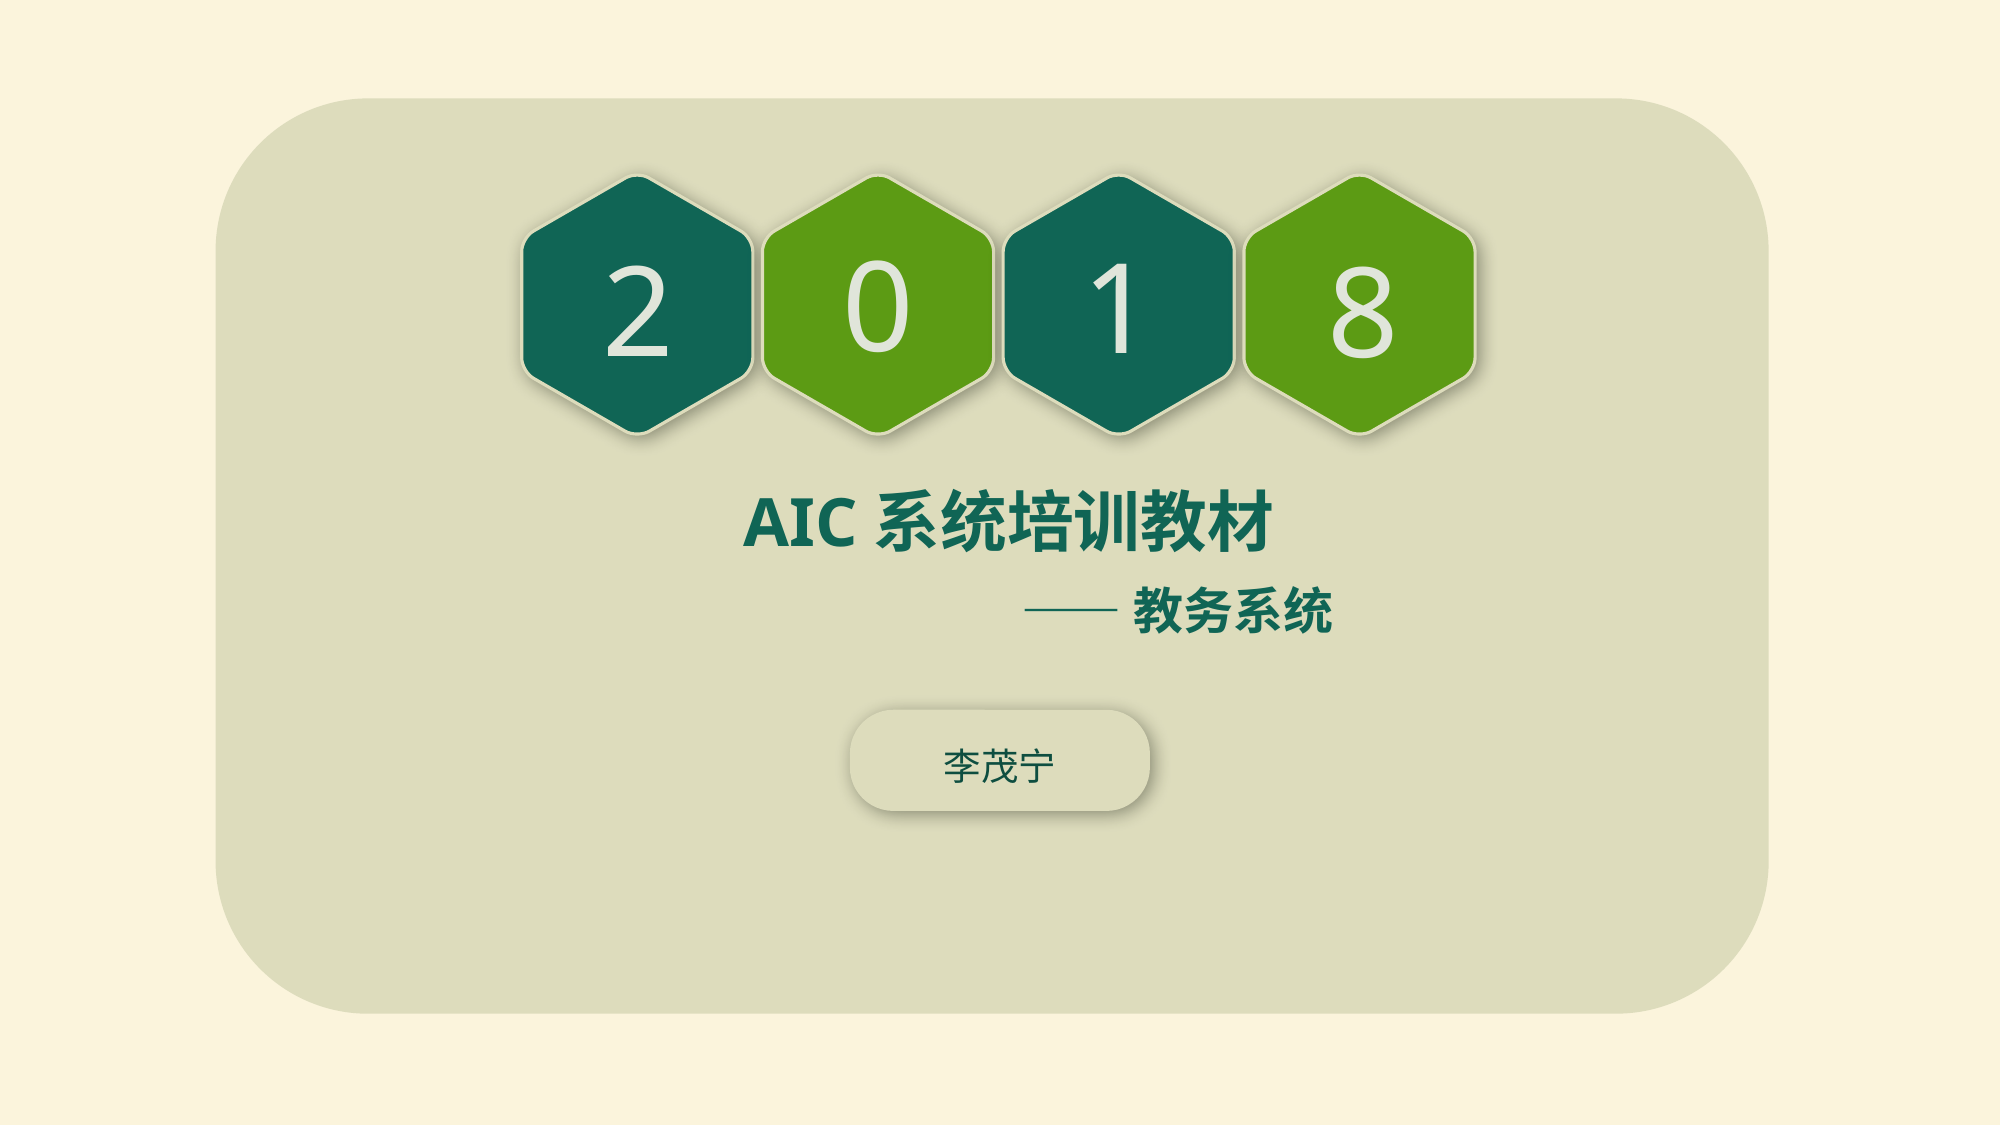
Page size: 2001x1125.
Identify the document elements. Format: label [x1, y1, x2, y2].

text_box [215, 98, 1769, 1014]
